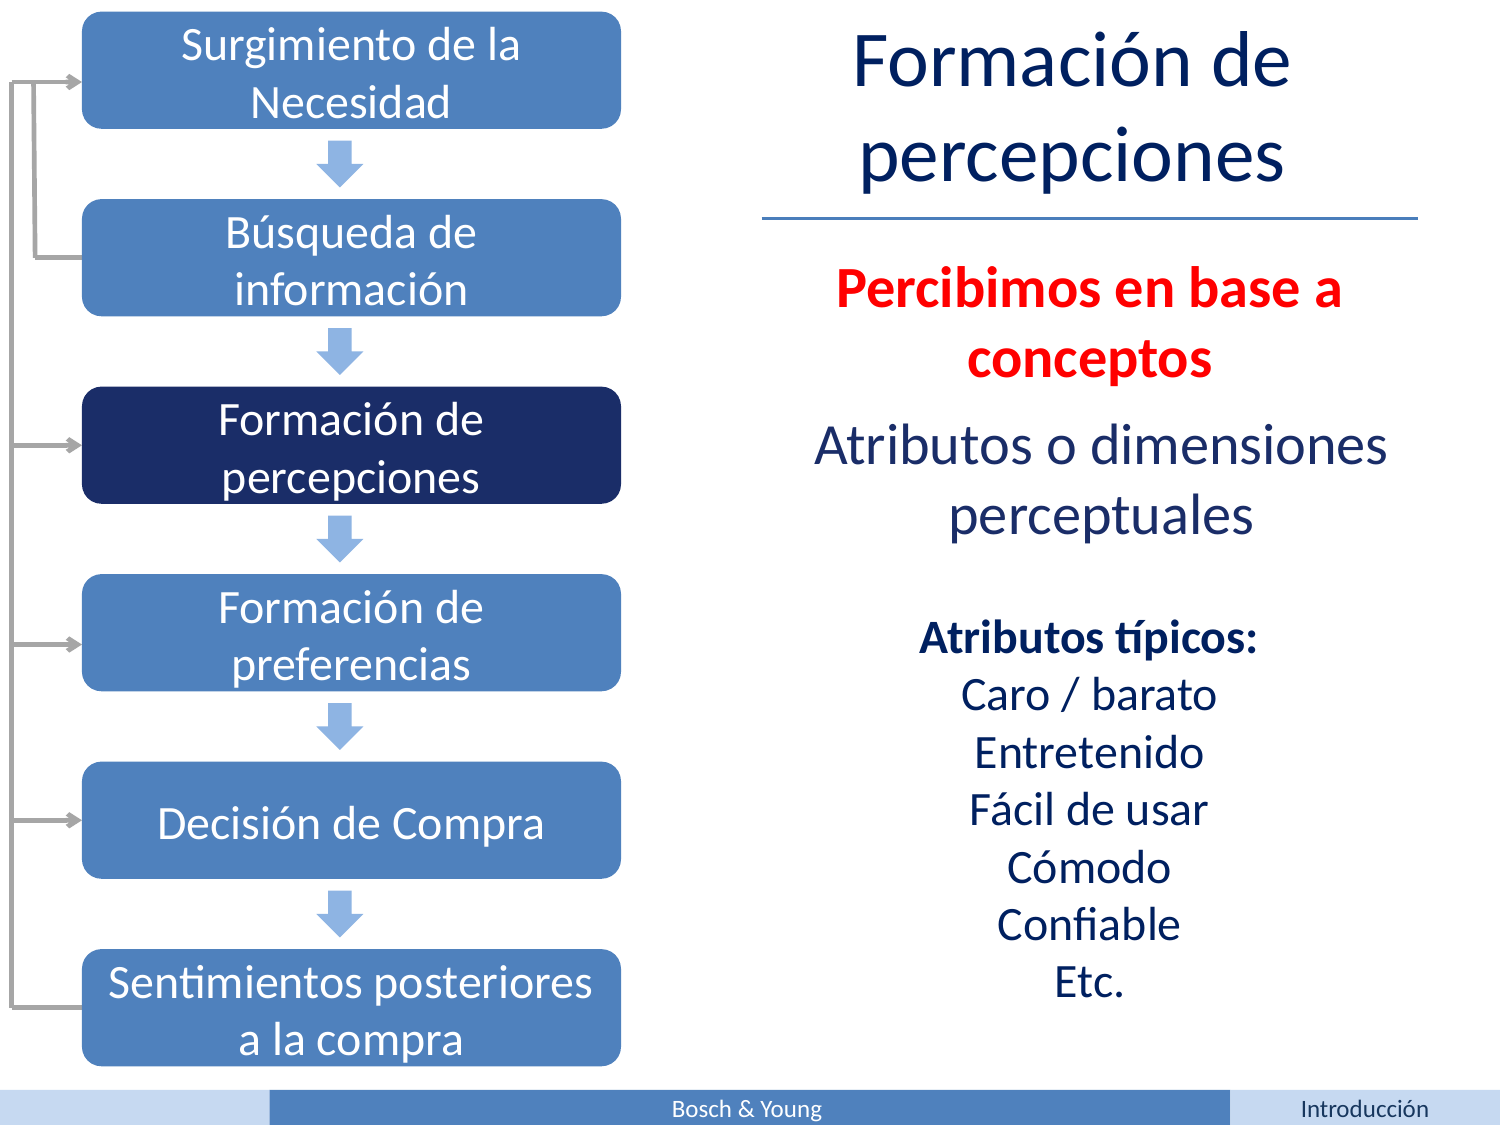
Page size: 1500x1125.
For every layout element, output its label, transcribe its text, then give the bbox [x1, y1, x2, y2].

text_box Formación de percepciones [679, 0, 1465, 205]
text_box Bosch & Young [272, 1088, 1228, 1125]
text_box [0, 1088, 272, 1125]
text_box Introducción [1228, 1088, 1500, 1125]
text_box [11, 11, 622, 1067]
text_box Atributos o dimensiones perceptuales [726, 398, 1477, 554]
text_box Percibimos en base a conceptos [714, 241, 1465, 397]
text_box Atributos típicos: Caro / barato Entretenido Fácil de usar Cómodo Confiable Etc. [726, 597, 1454, 1015]
